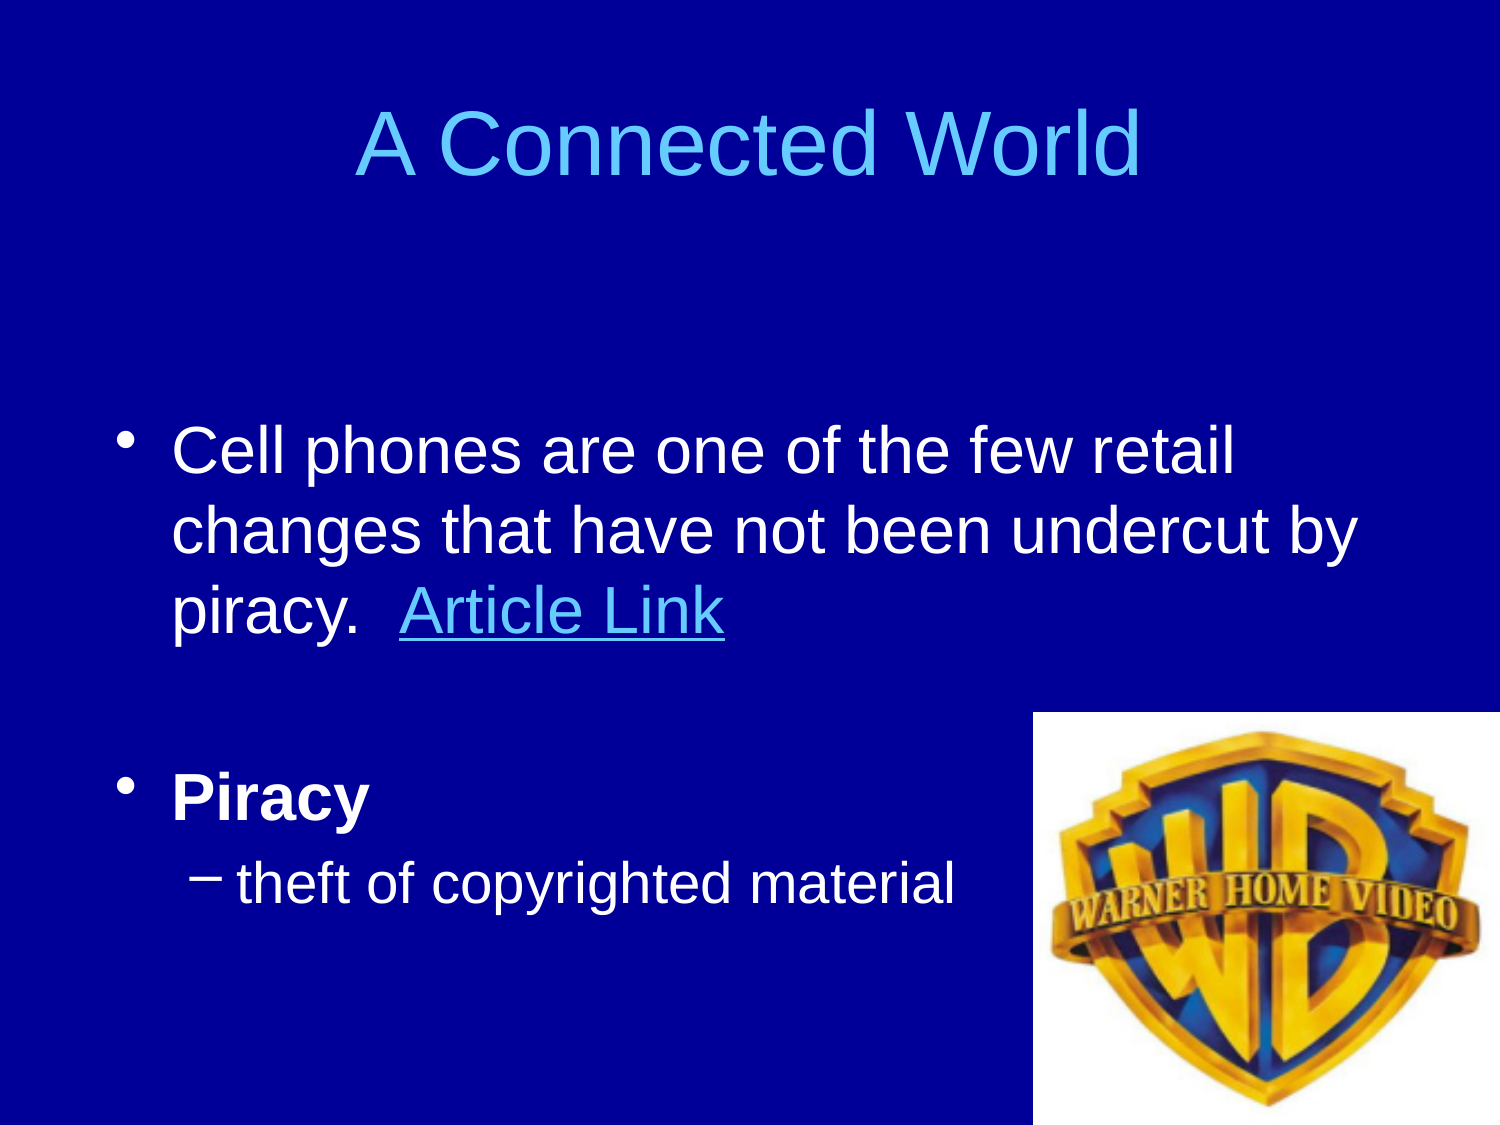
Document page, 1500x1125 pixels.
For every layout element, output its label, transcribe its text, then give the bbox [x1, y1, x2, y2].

text_box Cell phones are one of the few retail changes that have not been undercut by piracy. Article Link Piracy theft of copyrighted material [99, 399, 1375, 1038]
title A Connected World [74, 44, 1426, 233]
picture [1033, 712, 1500, 1125]
